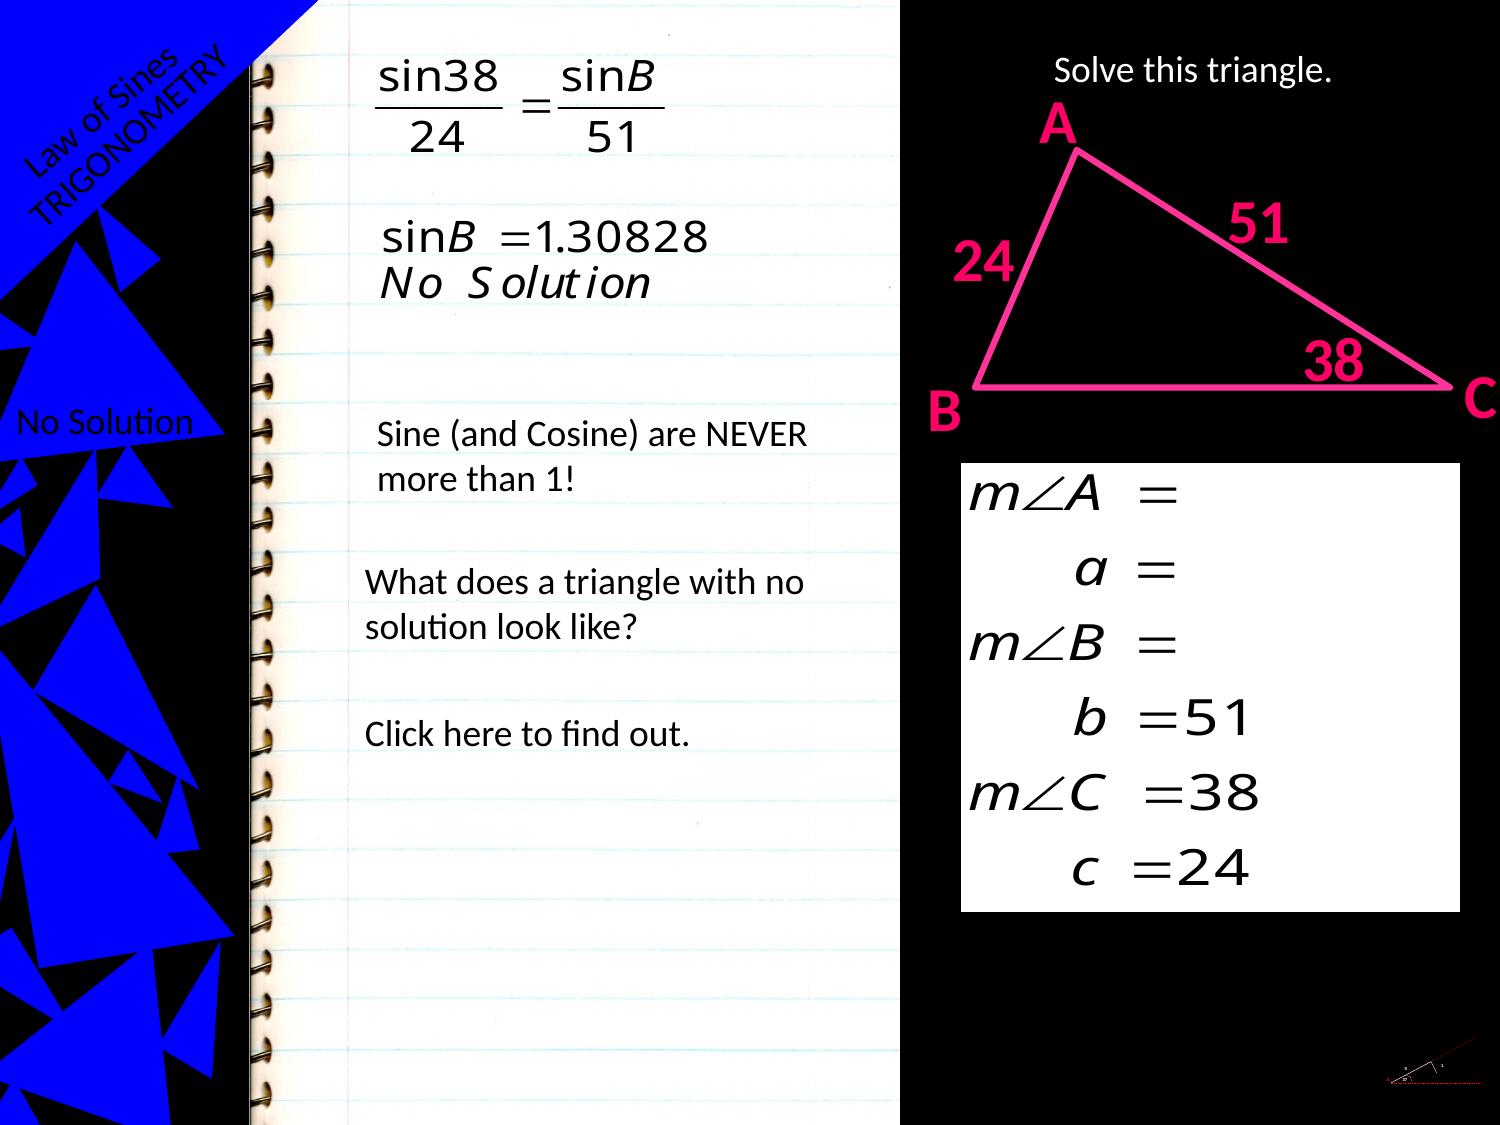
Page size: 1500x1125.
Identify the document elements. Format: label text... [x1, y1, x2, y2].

text_box B [912, 362, 975, 450]
text_box [973, 147, 1452, 390]
text_box Solve this triangle. [1039, 37, 1349, 98]
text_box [961, 462, 1461, 913]
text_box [374, 212, 720, 264]
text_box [367, 42, 674, 163]
text_box 24 [937, 212, 1047, 300]
text_box A [1024, 74, 1088, 163]
text_box C [1449, 349, 1500, 438]
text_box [374, 254, 665, 321]
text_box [1366, 1024, 1500, 1125]
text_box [0, 0, 321, 1125]
text_box 38 [1337, 312, 1400, 352]
text_box 51 [1212, 174, 1325, 263]
picture [321, 0, 901, 1125]
text_box 38 [1287, 390, 1400, 400]
